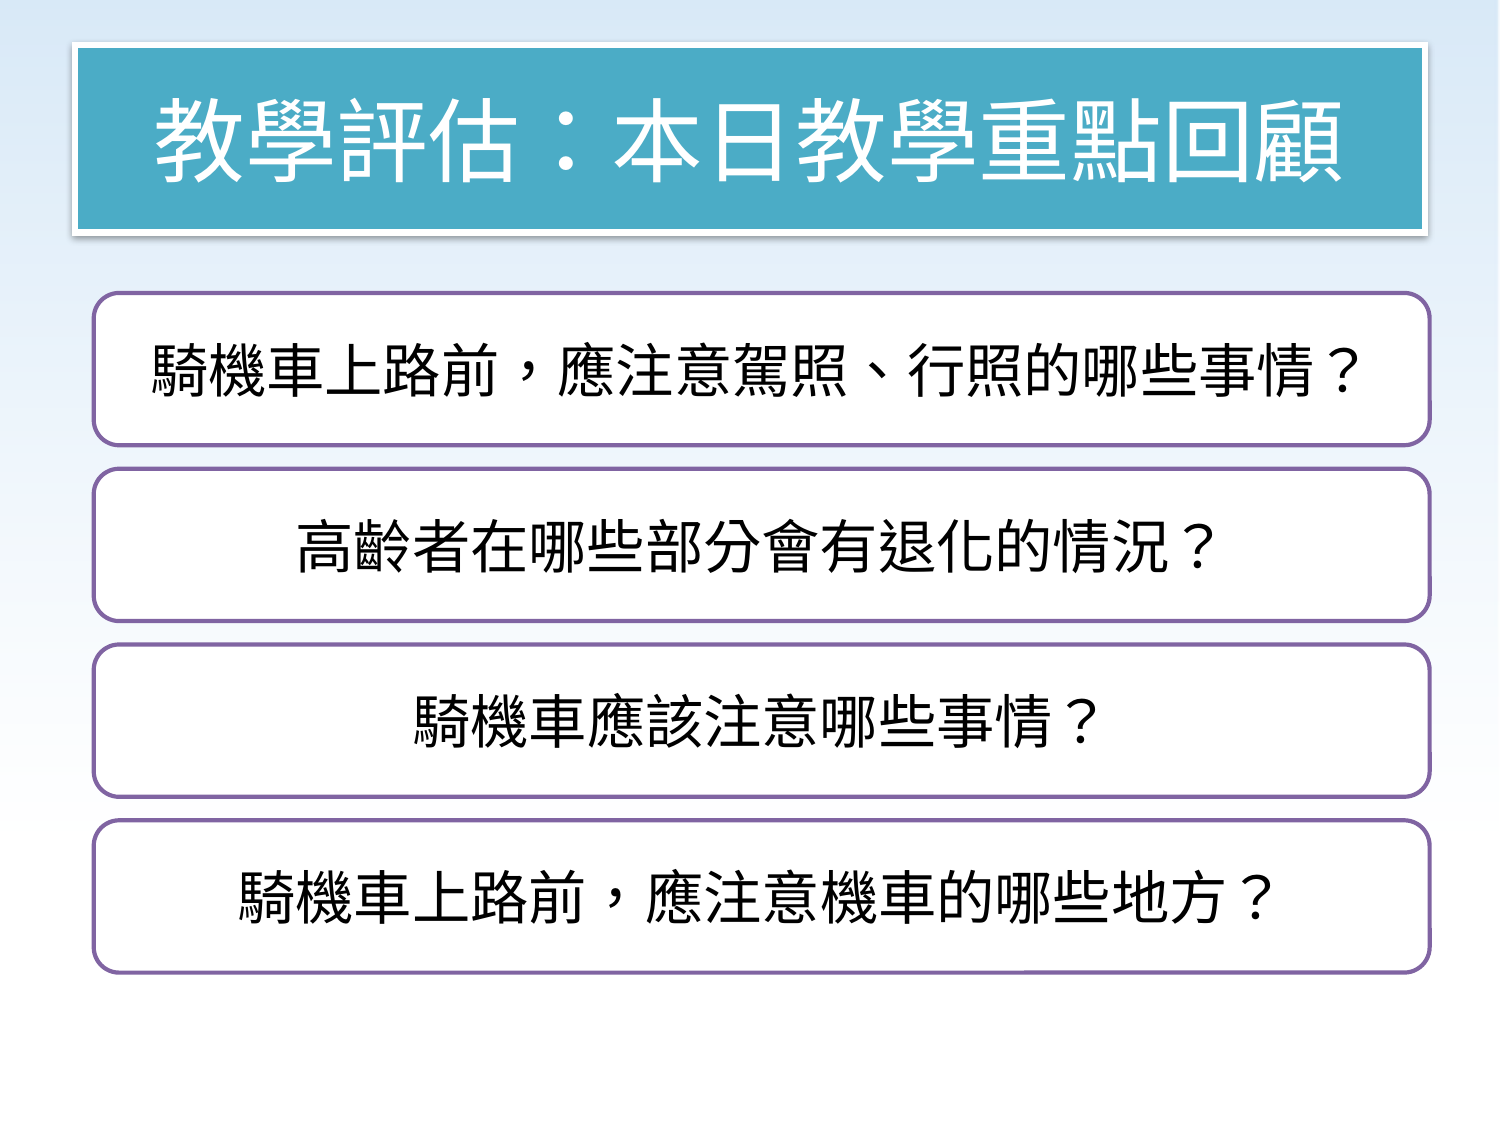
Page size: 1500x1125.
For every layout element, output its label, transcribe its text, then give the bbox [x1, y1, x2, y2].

picture [0, 0, 1500, 1125]
text_box 高齡者在哪些部分會有退化的情況？ [91, 466, 1432, 624]
text_box 騎機車應該注意哪些事情？ [91, 642, 1432, 799]
title 教學評估：本日教學重點回顧 [72, 42, 1428, 236]
text_box 騎機車上路前，應注意駕照、行照的哪些事情？ [91, 290, 1432, 448]
text_box 騎機車上路前，應注意機車的哪些地方？ [91, 818, 1432, 975]
